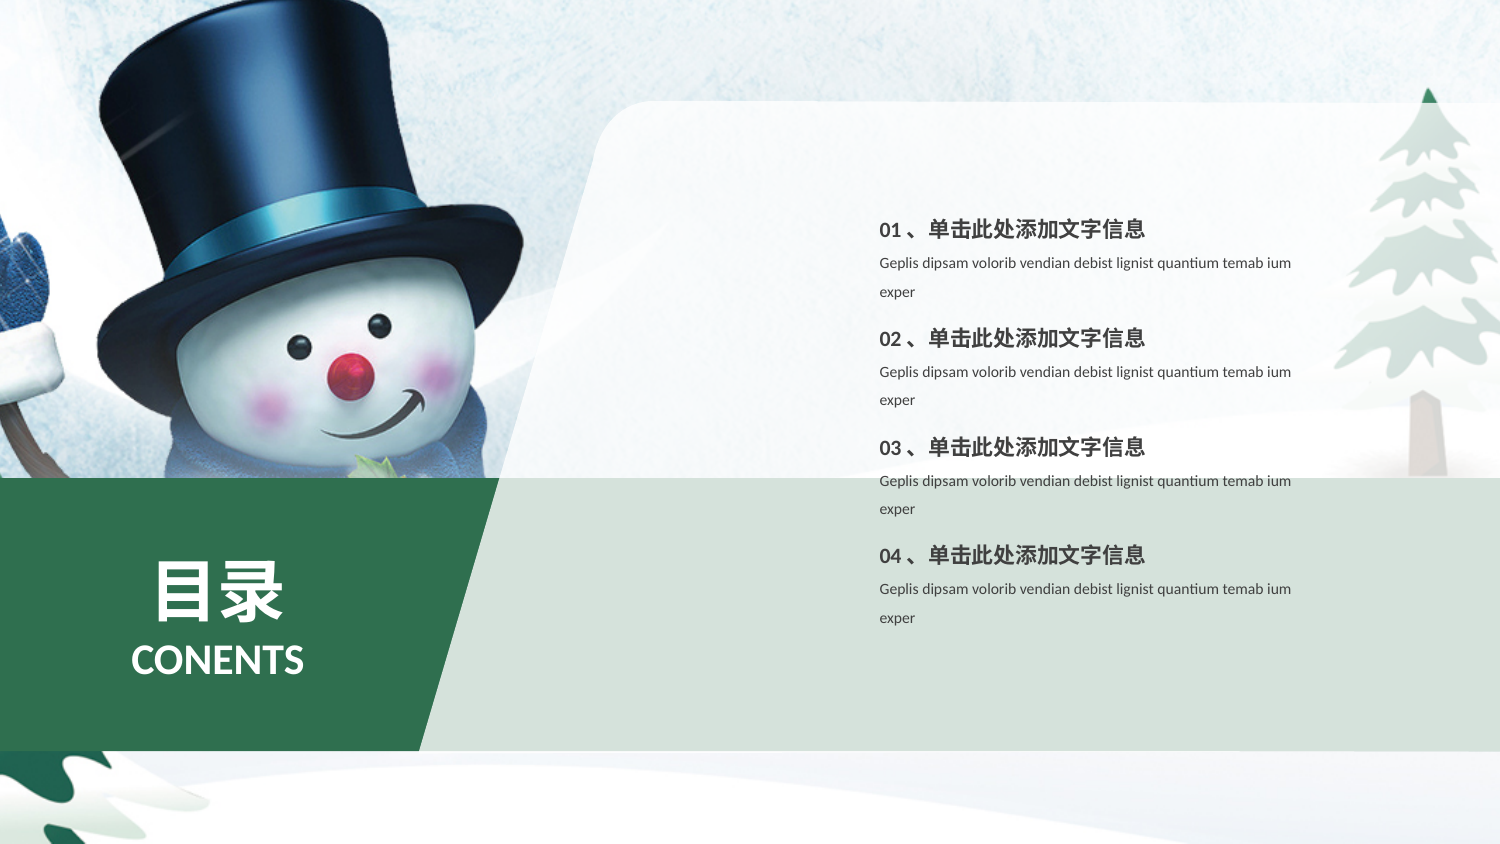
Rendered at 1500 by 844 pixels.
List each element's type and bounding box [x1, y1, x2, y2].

text_box [864, 316, 1308, 418]
text_box [864, 425, 1308, 527]
text_box [864, 208, 1308, 309]
text_box [864, 534, 1308, 635]
picture [0, 0, 1500, 844]
